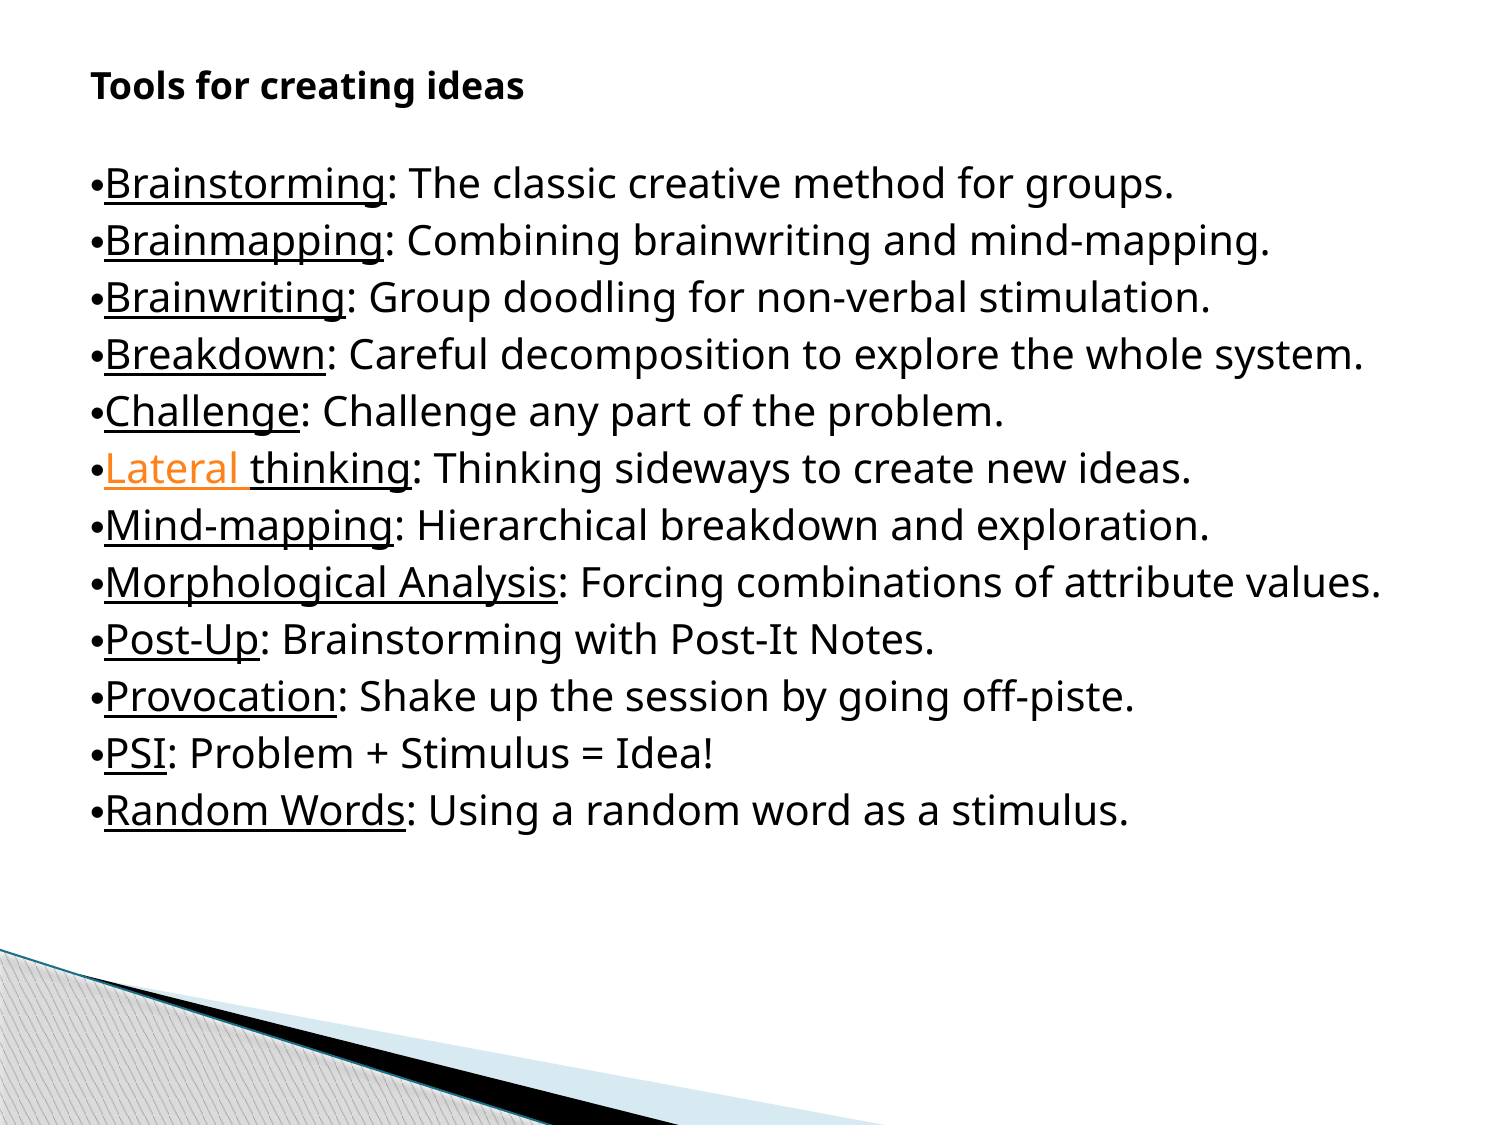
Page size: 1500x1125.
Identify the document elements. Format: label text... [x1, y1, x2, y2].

text_box Tools for creating ideas Brainstorming: The classic creative method for groups. Brainmapping: Combining brainwriting and mind-mapping. Brainwriting: Group doodling for non-verbal stimulation. Breakdown: Careful decomposition to explore the whole system. Challenge: Challenge any part of the problem. Lateral thinking: Thinking sideways to create new ideas. Mind-mapping: Hierarchical breakdown and exploration. Morphological Analysis: Forcing combinations of attribute values. Post-Up: Brainstorming with Post-It Notes. Provocation: Shake up the session by going off-piste. PSI: Problem + Stimulus = Idea! Random Words: Using a random word as a stimulus. [75, 54, 1410, 849]
